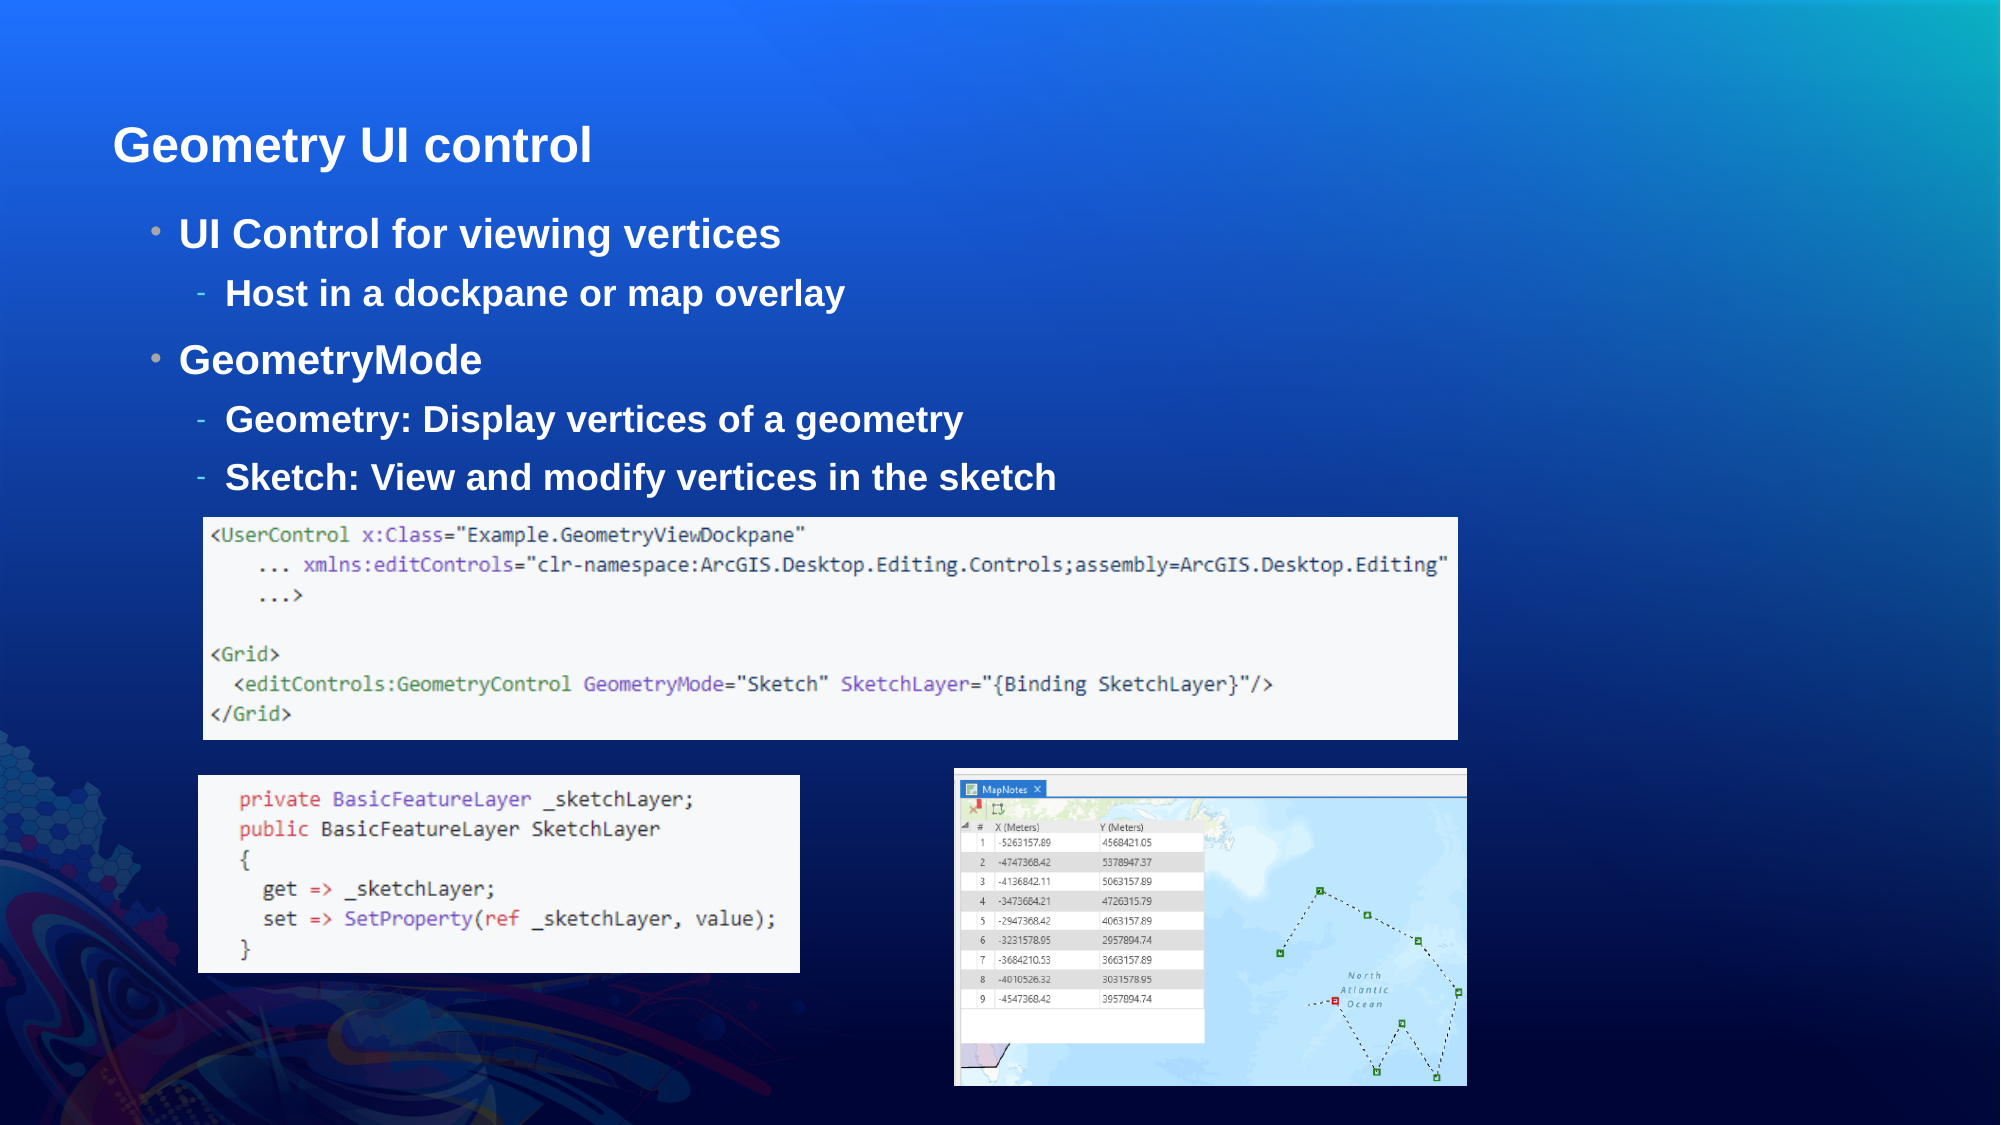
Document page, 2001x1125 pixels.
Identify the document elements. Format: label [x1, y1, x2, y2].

picture [197, 775, 800, 973]
text_box [0, 0, 2000, 1125]
picture [203, 517, 1458, 740]
picture [954, 768, 1467, 1086]
